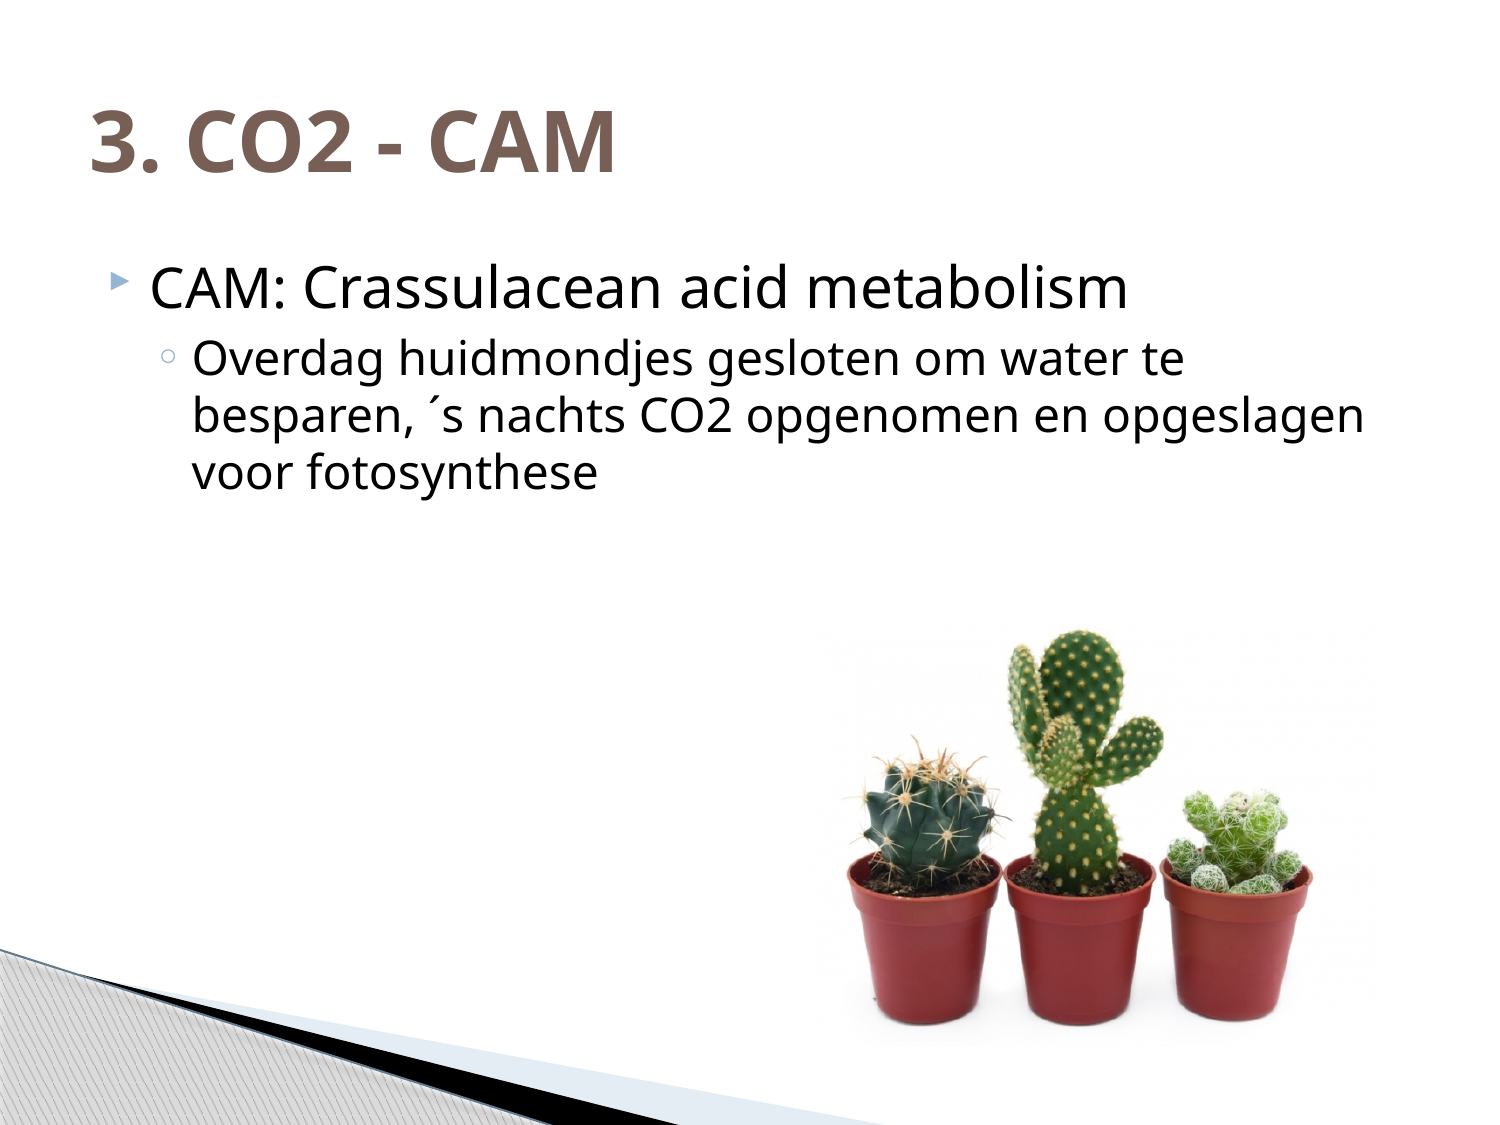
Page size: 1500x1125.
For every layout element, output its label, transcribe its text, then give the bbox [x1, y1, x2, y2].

list CAM: Crassulacean acid metabolism Overdag huidmondjes gesloten om water te besparen, ´s nachts CO2 opgenomen en opgeslagen voor fotosynthese [75, 243, 1425, 986]
picture [808, 621, 1377, 1047]
title 3. CO2 - CAM [75, 45, 1425, 233]
